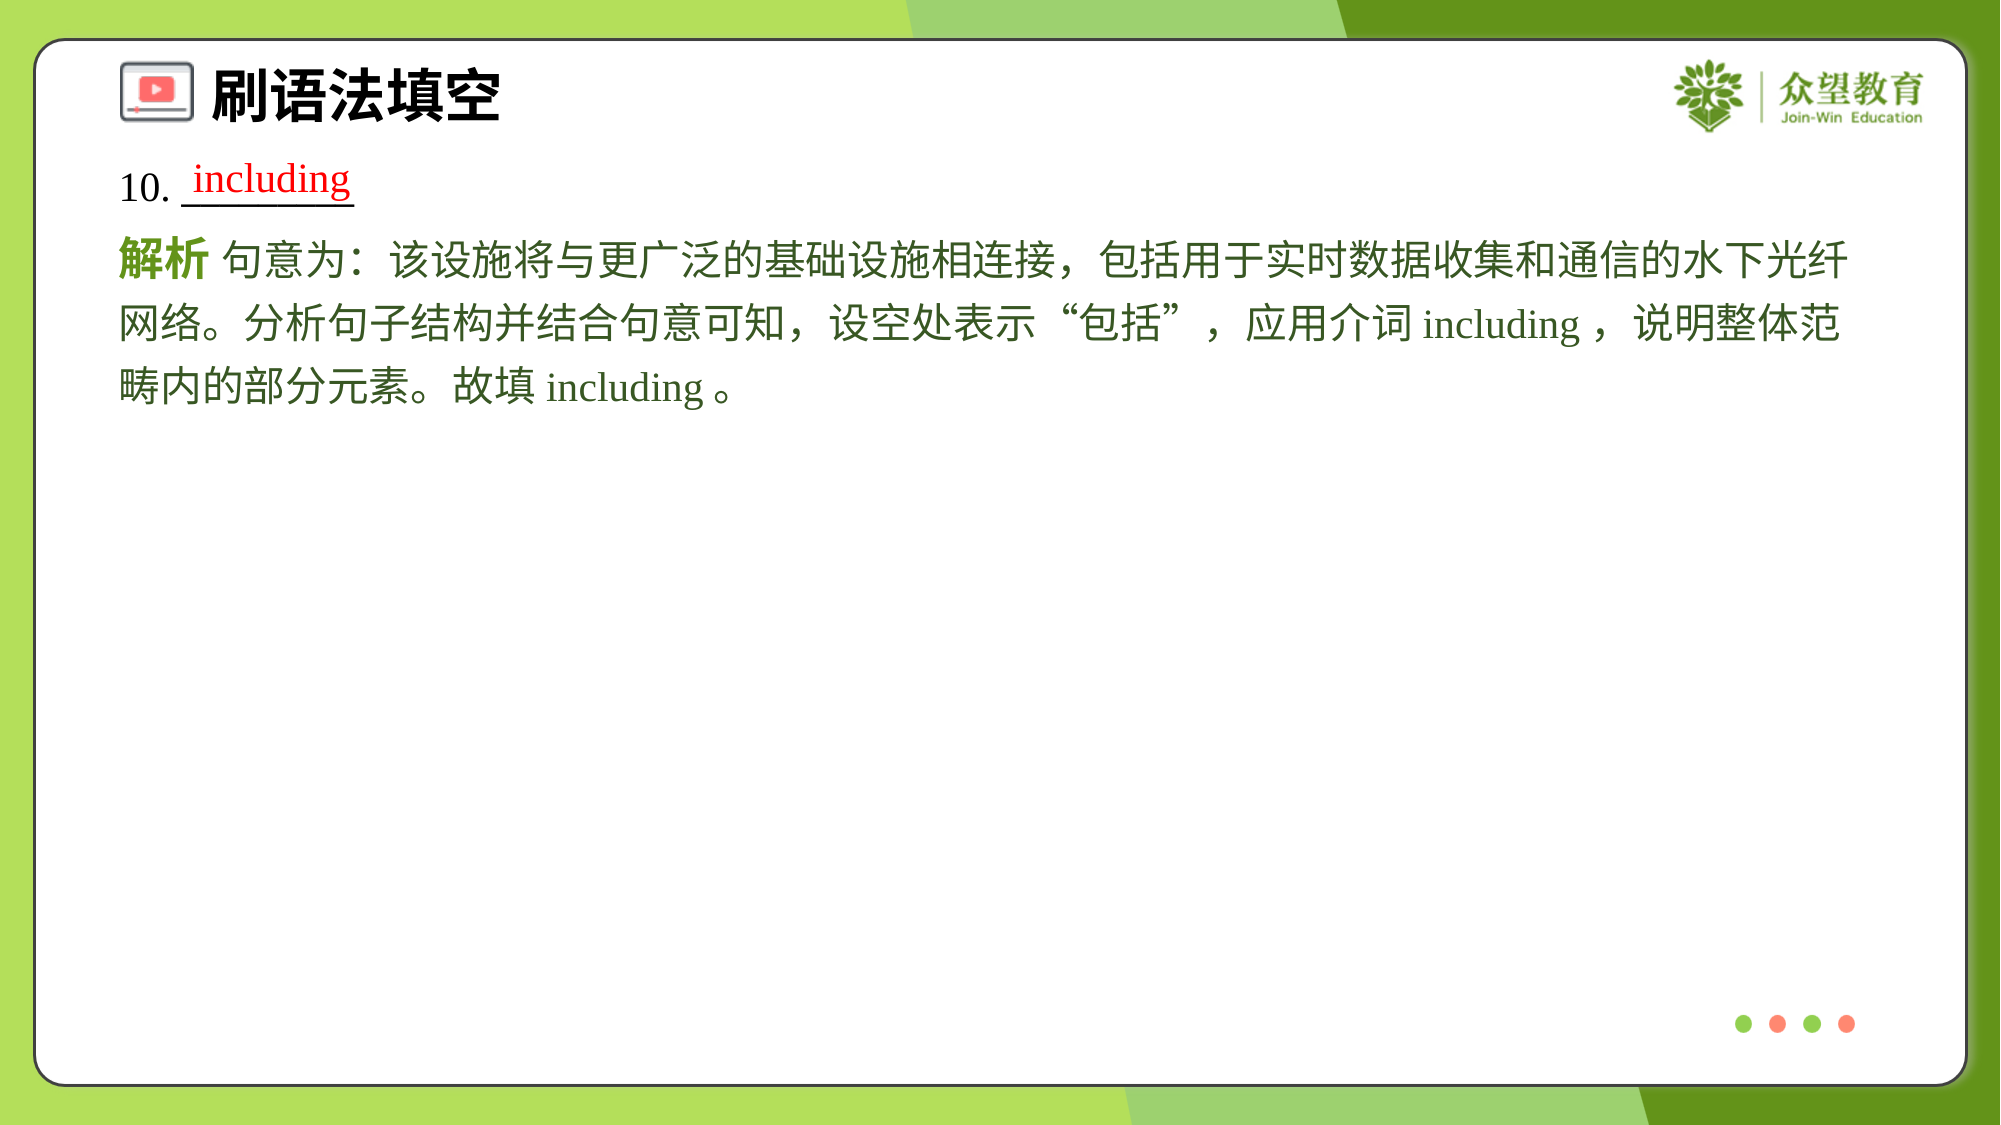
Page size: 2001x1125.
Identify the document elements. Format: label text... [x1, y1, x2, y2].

text_box 解析 句意为：该设施将与更广泛的基础设施相连接，包括用于实时数据收集和通信的水下光纤网络。分析句子结构并结合句意可知，设空处表示“包括”，应用介词including，说明整体范畴内的部分元素。故填including。 [118, 215, 1883, 405]
text_box including [188, 138, 356, 197]
text_box 10. _________ [118, 146, 1883, 204]
picture [0, 0, 2000, 1125]
